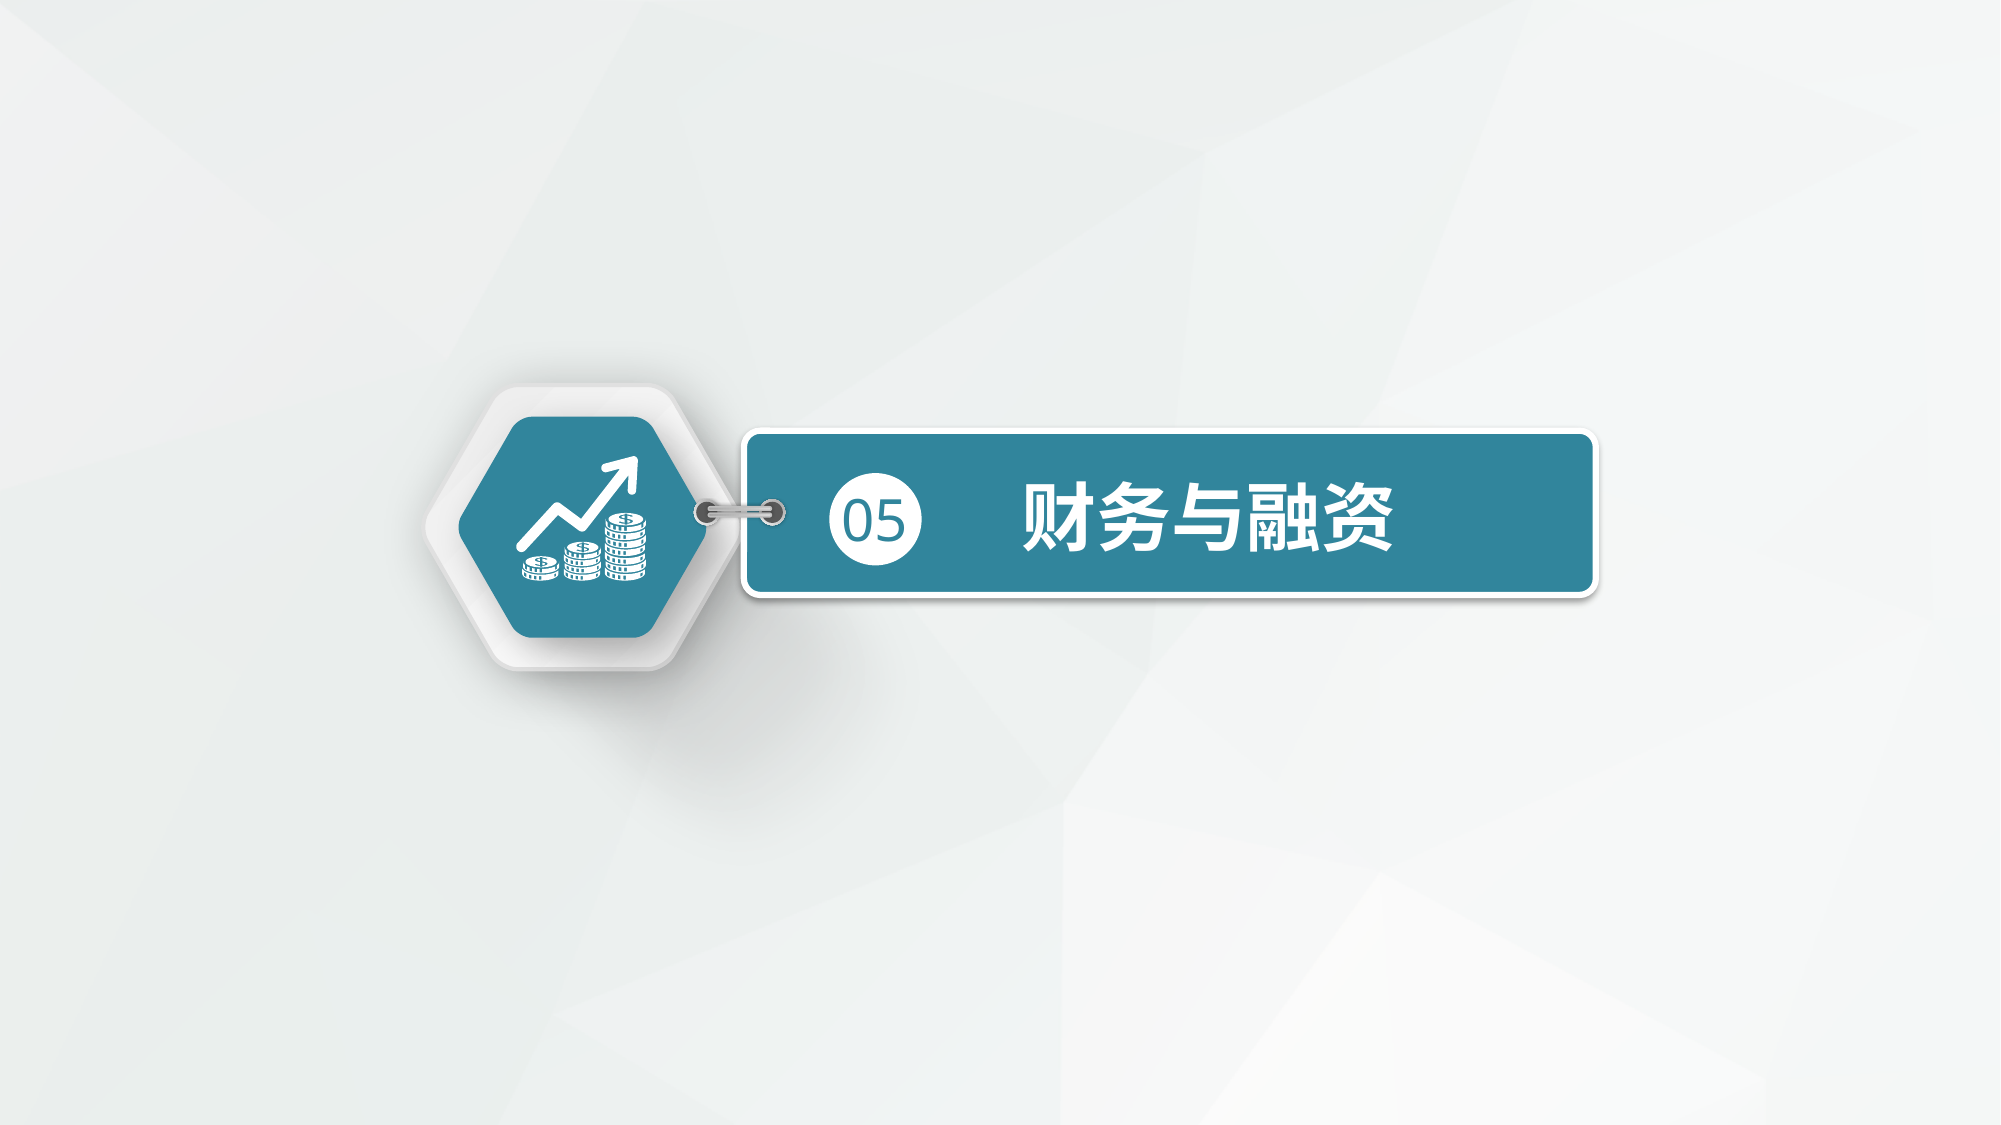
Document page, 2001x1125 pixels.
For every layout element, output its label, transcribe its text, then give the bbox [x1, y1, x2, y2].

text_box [759, 499, 786, 526]
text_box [825, 472, 925, 566]
picture [0, 0, 2001, 1125]
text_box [421, 341, 876, 908]
text_box 财务与融资 [921, 462, 1497, 568]
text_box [708, 506, 772, 518]
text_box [693, 499, 720, 526]
text_box [879, 427, 1599, 599]
